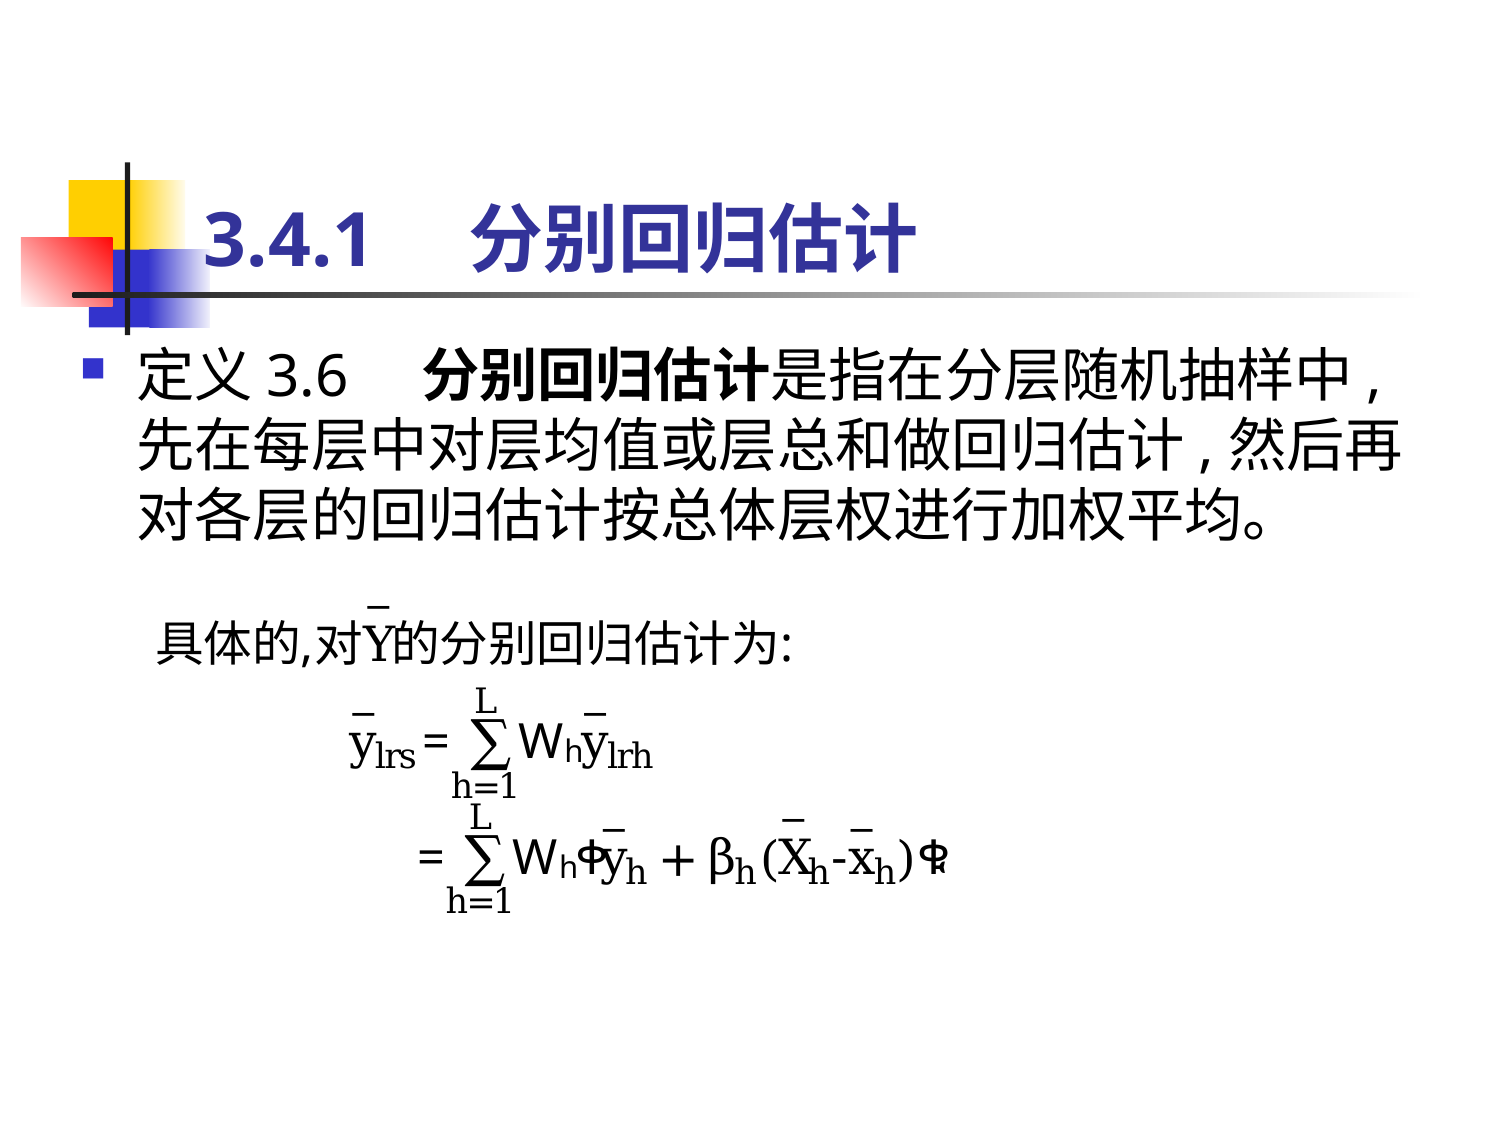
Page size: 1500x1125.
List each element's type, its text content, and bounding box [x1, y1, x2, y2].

list 定义3.6 分别回归估计是指在分层随机抽样中,先在每层中对层均值或层总和做回归估计,然后再对各层的回归估计按总体层权进行加权平均。 [64, 330, 1470, 1036]
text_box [154, 598, 1375, 1032]
title 3.4.1 分别回归估计 [188, 101, 1468, 289]
